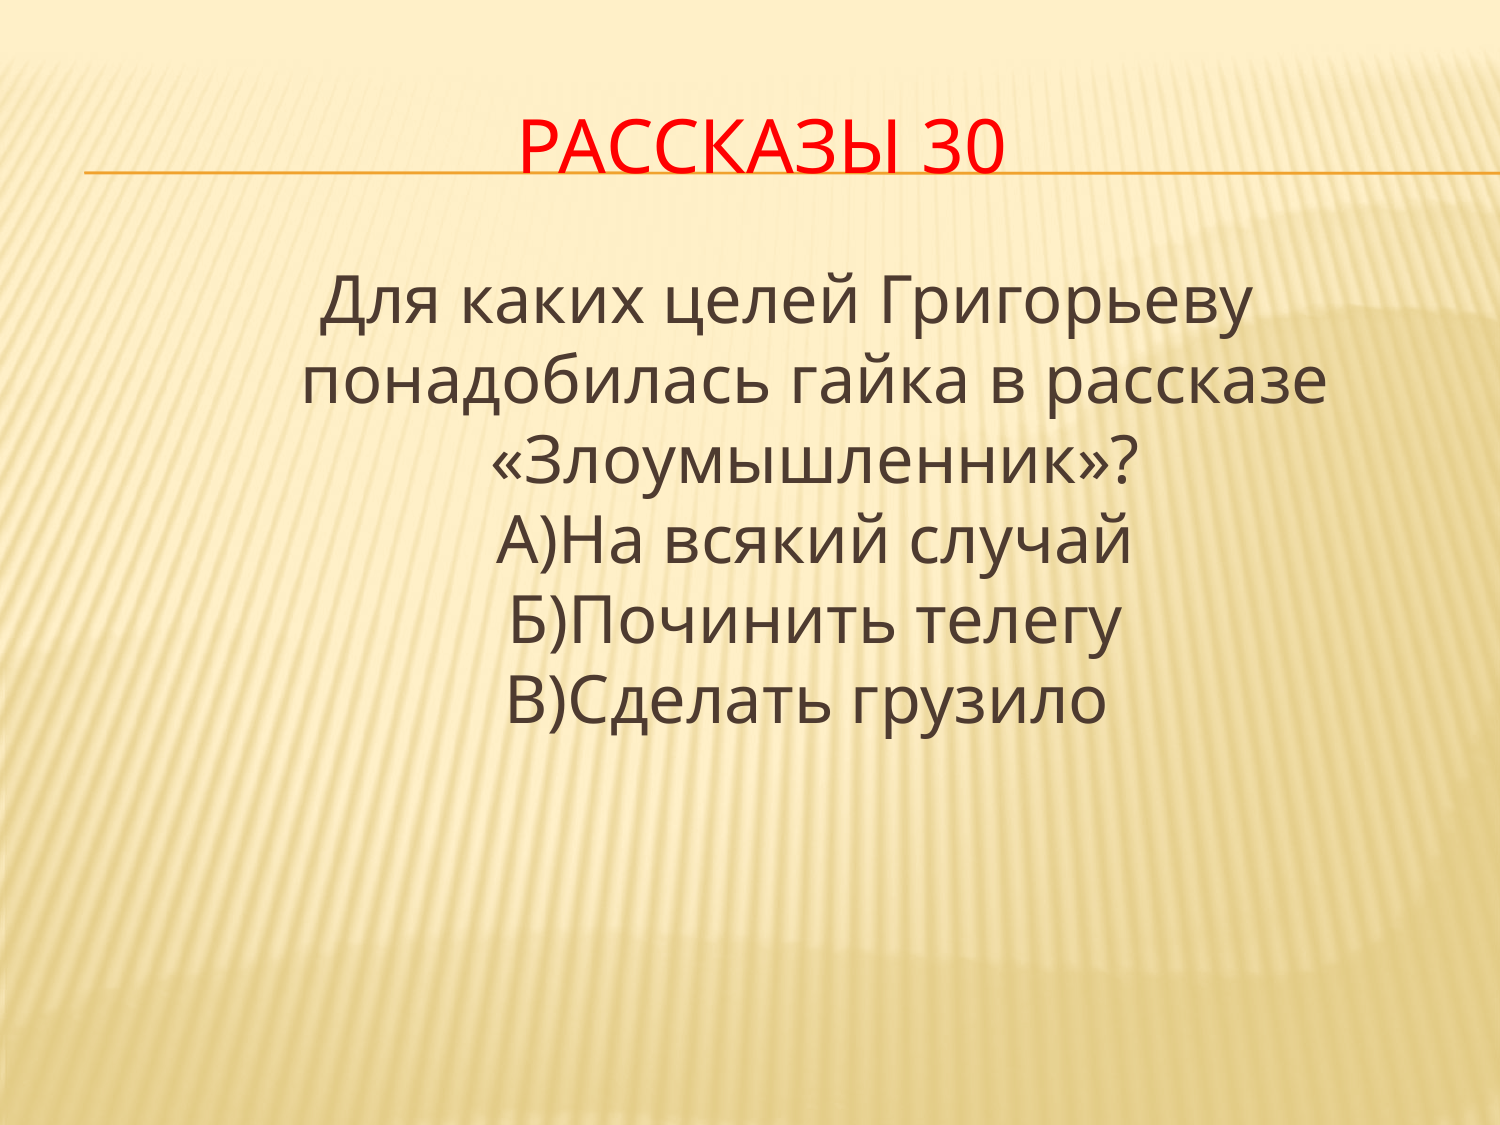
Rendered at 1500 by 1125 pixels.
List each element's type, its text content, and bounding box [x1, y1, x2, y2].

title Рассказы 30 [50, 75, 1475, 213]
list Для каких целей Григорьеву понадобилась гайка в рассказе «Злоумышленник»? А)На всякий случай Б)Починить телегу В)Сделать грузило [75, 249, 1500, 993]
